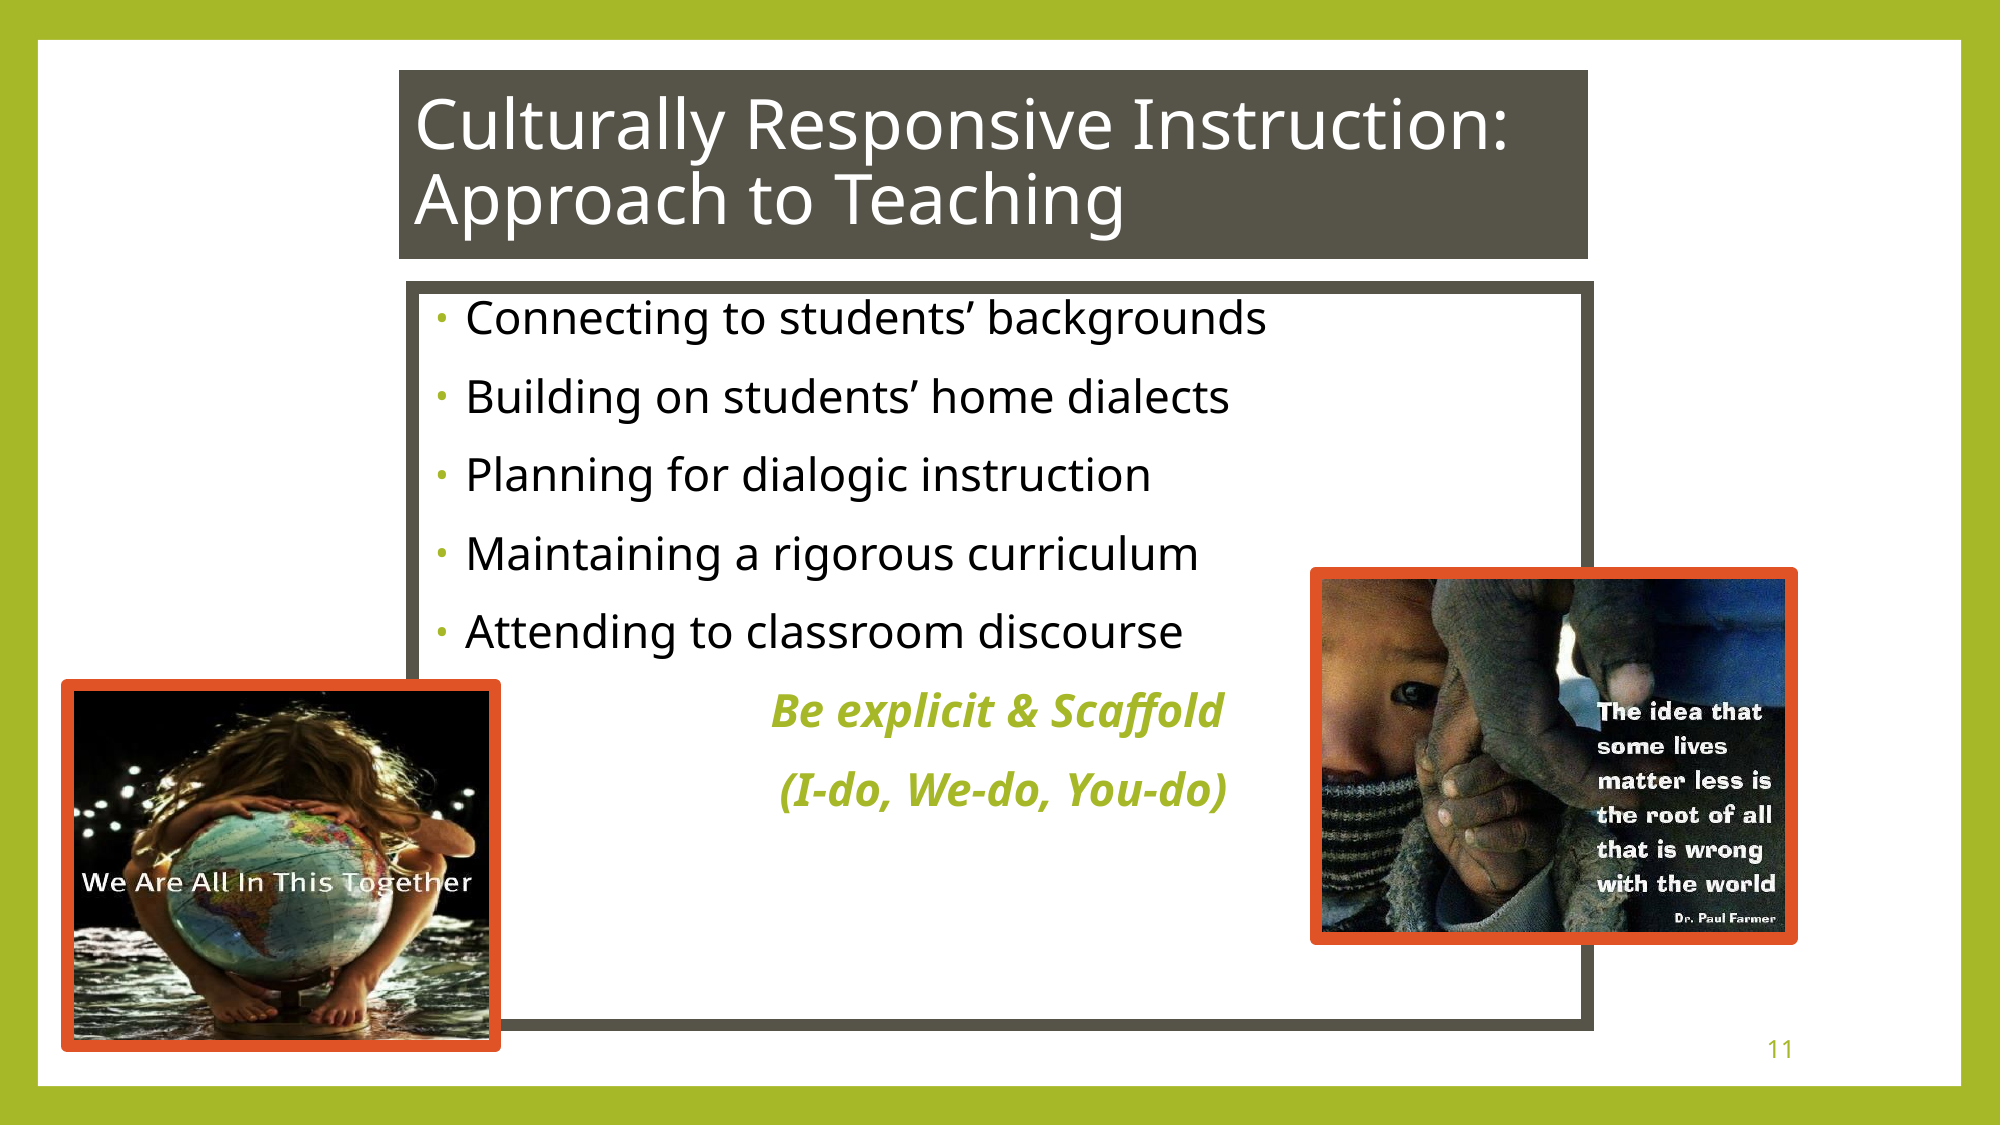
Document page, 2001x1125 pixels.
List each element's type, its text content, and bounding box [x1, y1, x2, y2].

list Connecting to students’ backgrounds Building on students’ home dialects Planning for dialogic instruction Maintaining a rigorous curriculum Attending to classroom discourse Be explicit & Scaffold (I-do, We-do, You-do) [412, 287, 1588, 1025]
picture [73, 690, 489, 1041]
title Culturally Responsive Instruction: Approach to Teaching [399, 70, 1588, 259]
picture [1321, 578, 1786, 933]
slide_number 11 [1530, 1020, 1811, 1081]
